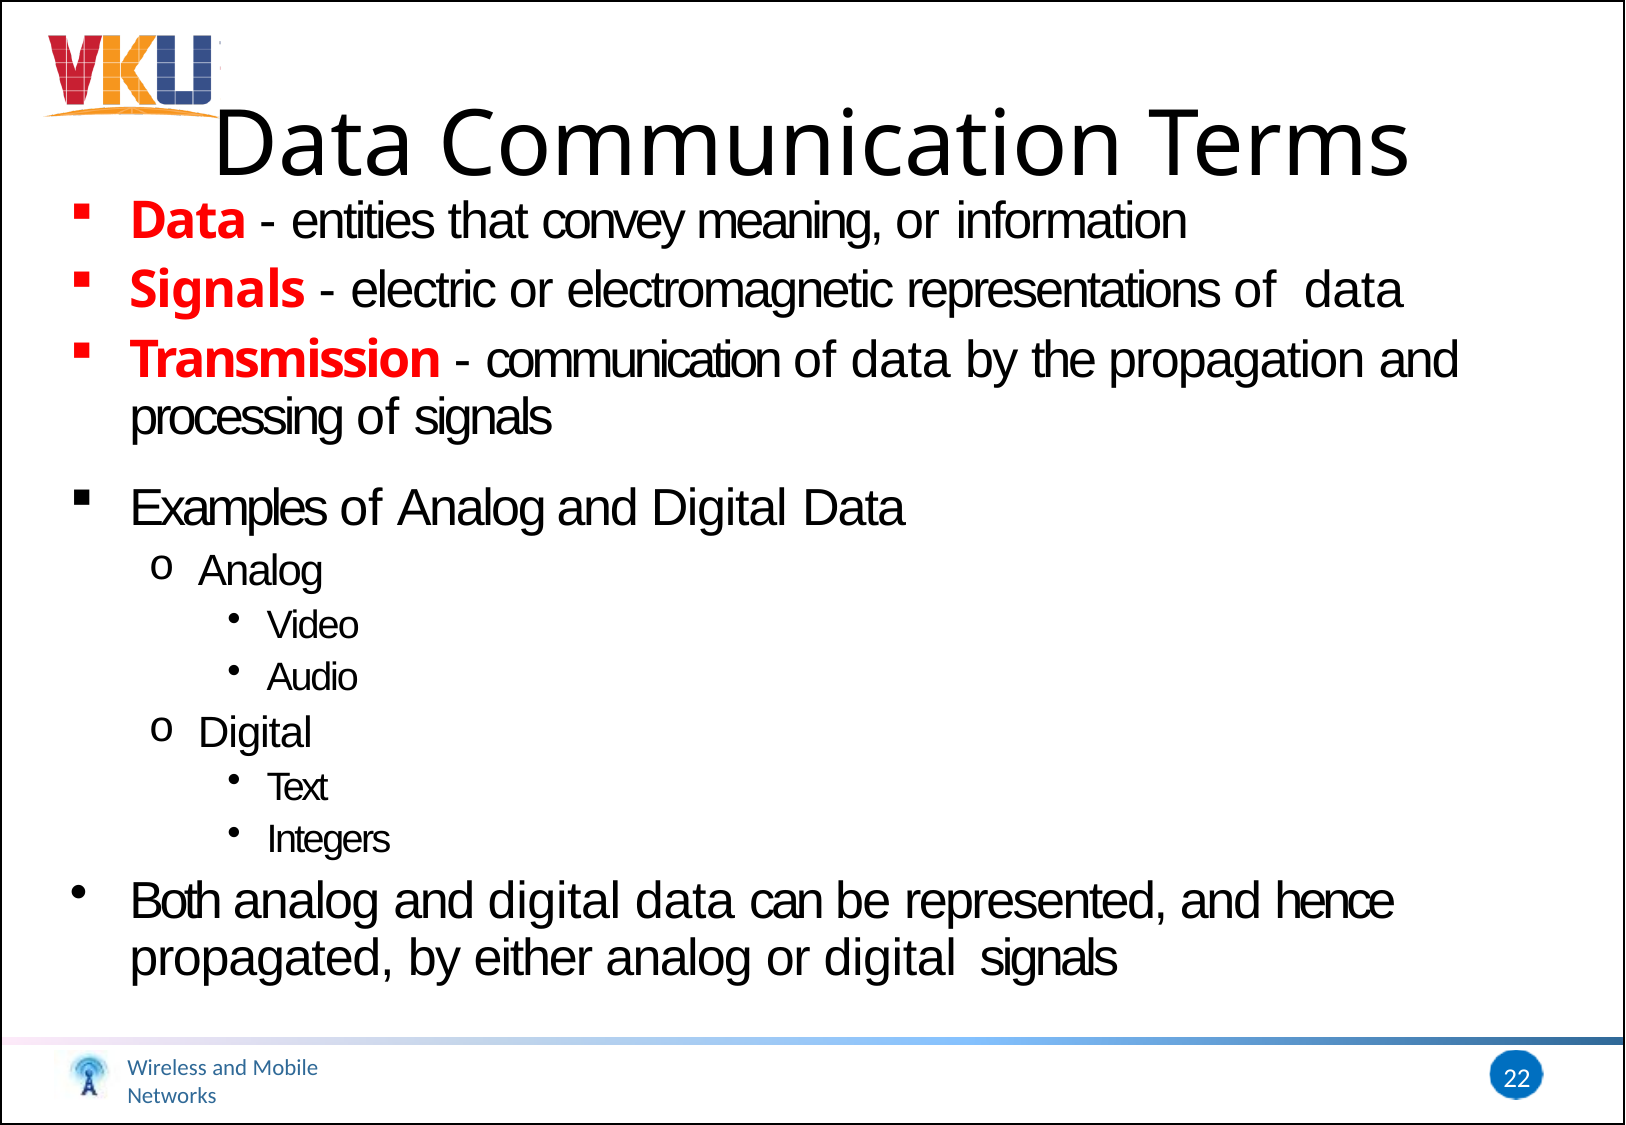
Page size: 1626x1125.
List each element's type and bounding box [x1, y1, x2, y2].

text_box [0, 0, 1625, 1125]
